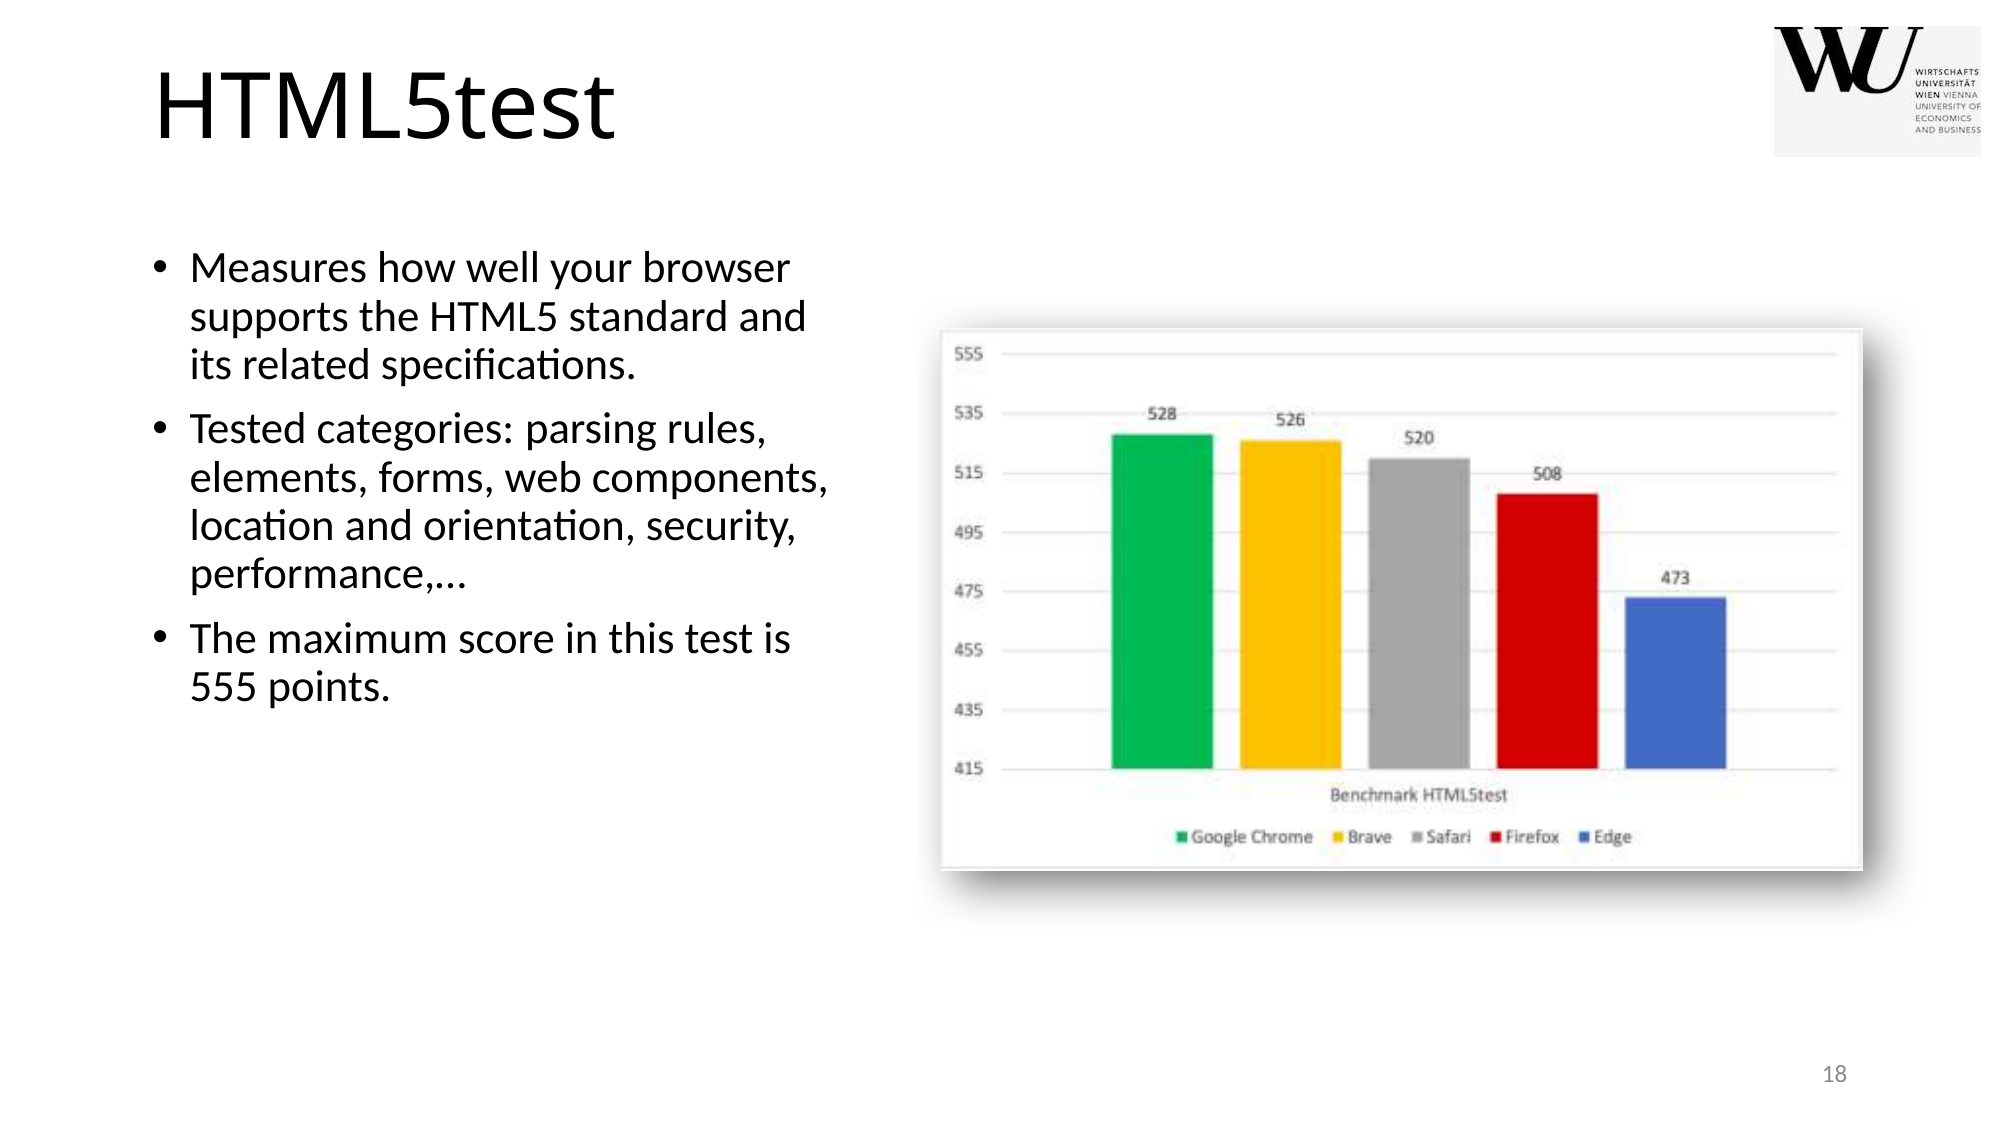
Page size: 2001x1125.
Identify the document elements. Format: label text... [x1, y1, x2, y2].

list Measures how well your browser supports the HTML5 standard and its related specifications. Tested categories: parsing rules, elements, forms, web components, location and orientation, security, performance,… The maximum score in this test is 555 points. [137, 236, 871, 730]
picture [940, 328, 1863, 871]
title HTML5test [137, 0, 1863, 218]
slide_number 18 [1412, 1042, 1863, 1103]
picture [1774, 26, 1981, 157]
